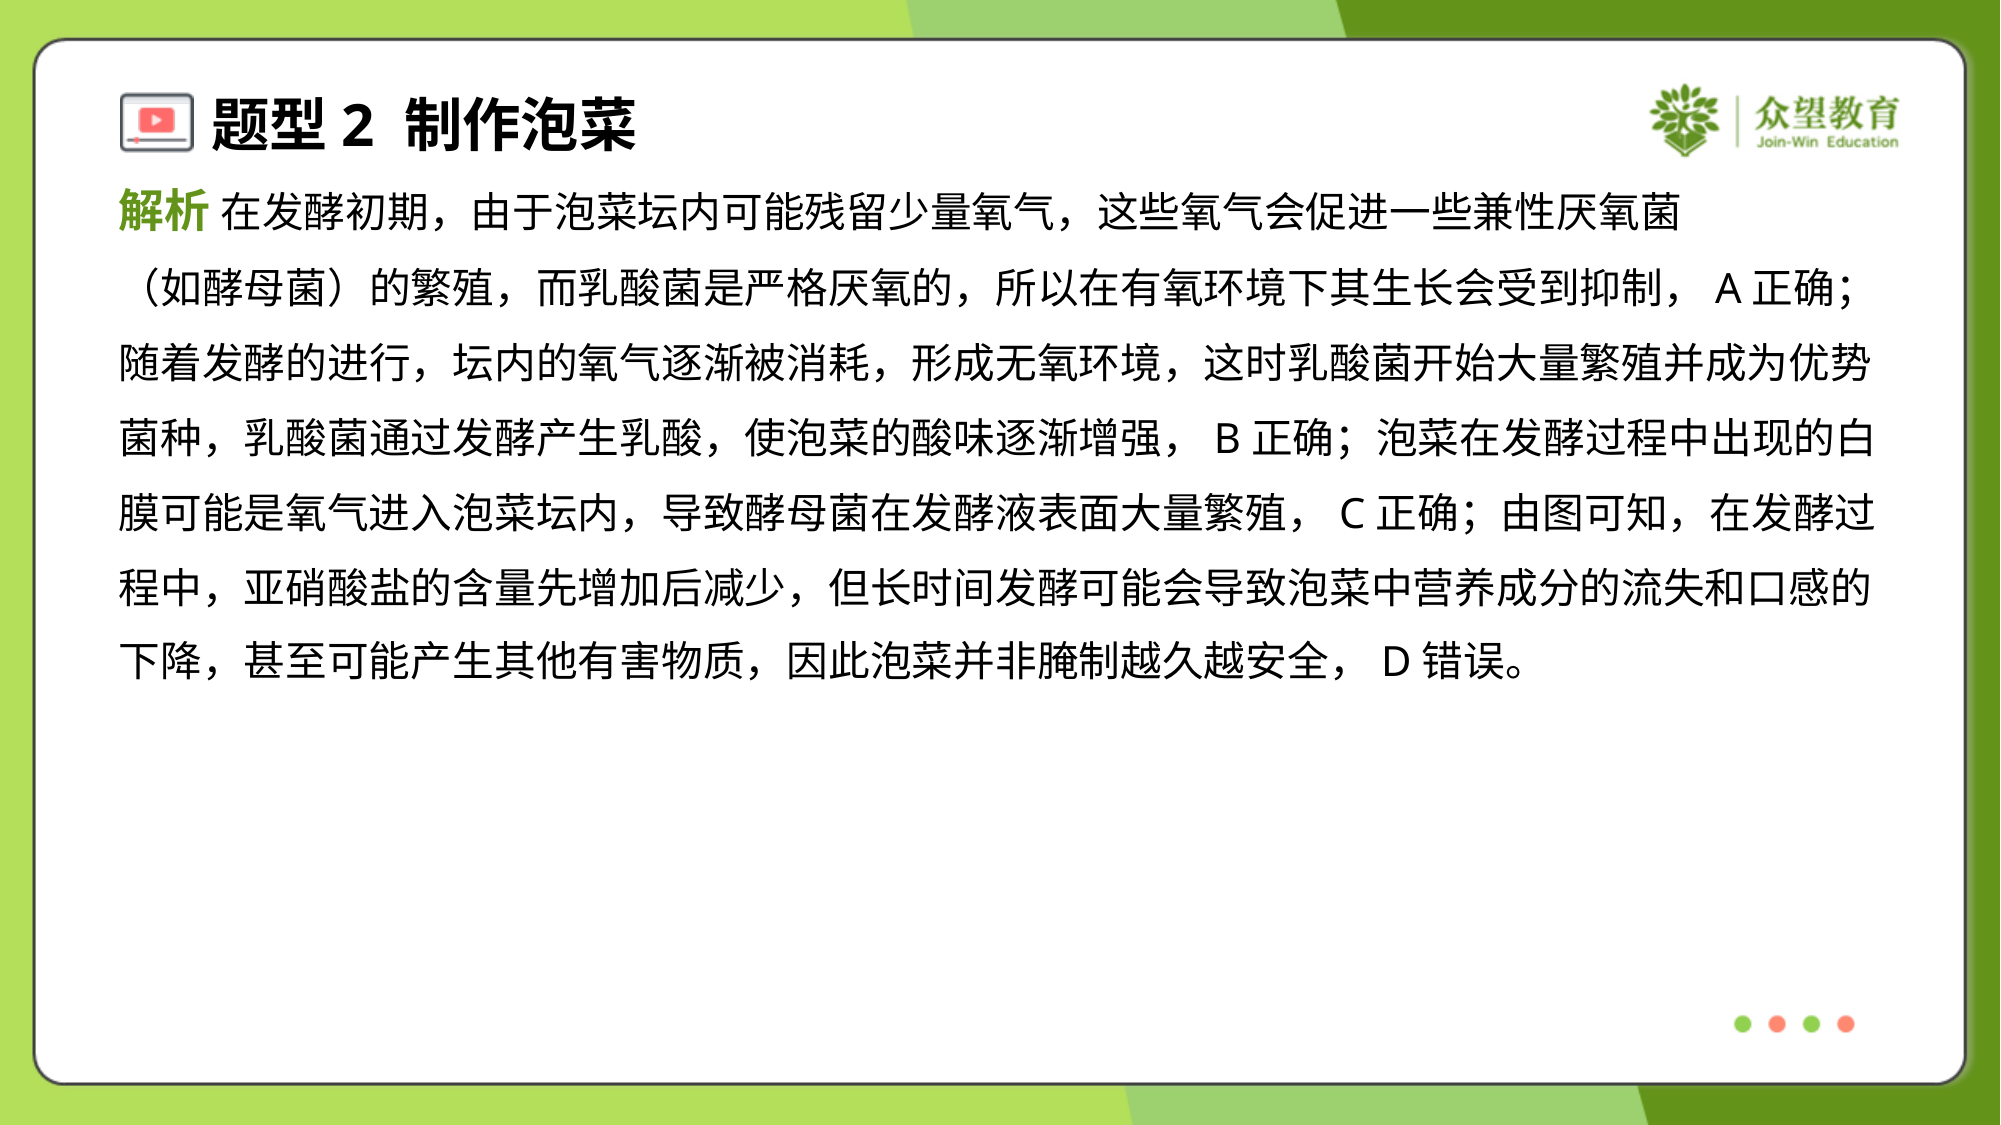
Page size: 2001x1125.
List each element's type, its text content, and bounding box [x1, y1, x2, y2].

text_box 解析 在发酵初期，由于泡菜坛内可能残留少量氧气，这些氧气会促进一些兼性厌氧菌 （如酵母菌）的繁殖，而乳酸菌是严格厌氧的，所以在有氧环境下其生长会受到抑制，A正确； 随着发酵的进行，坛内的氧气逐渐被消耗，形成无氧环境，这时乳酸菌开始大量繁殖并成为优势 菌种，乳酸菌通过发酵产生乳酸，使泡菜的酸味逐渐增强，B正确；泡菜在发酵过程中出现的白 膜可能是氧气进入泡菜坛内，导致酵母菌在发酵液表面大量繁殖，C正确；由图可知，在发酵过 程中，亚硝酸盐的含量先增加后减少，但长时间发酵可能会导致泡菜中营养成分的流失和口感的 下降，甚至可能产生其他有害物质，因此泡菜并非腌制越久越安全，D错误。 [118, 159, 1883, 677]
picture [0, 0, 2000, 1125]
